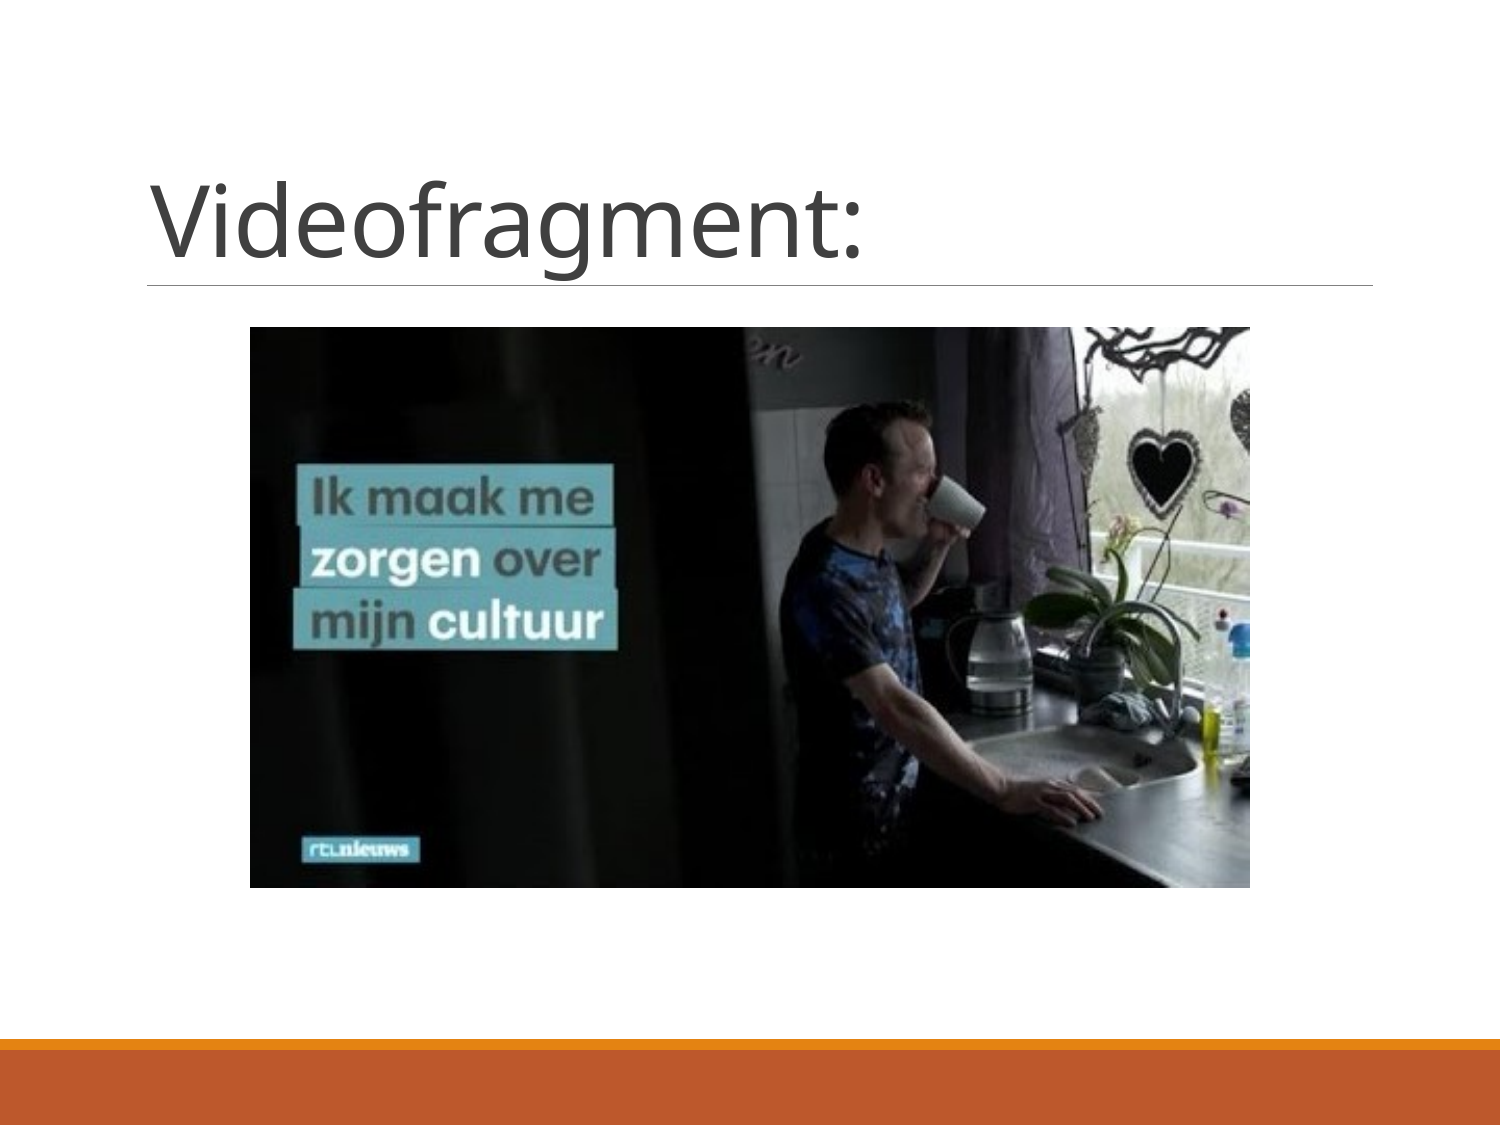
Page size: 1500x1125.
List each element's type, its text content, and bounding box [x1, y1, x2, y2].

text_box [249, 325, 1251, 890]
title Videofragment: [135, 47, 1373, 285]
